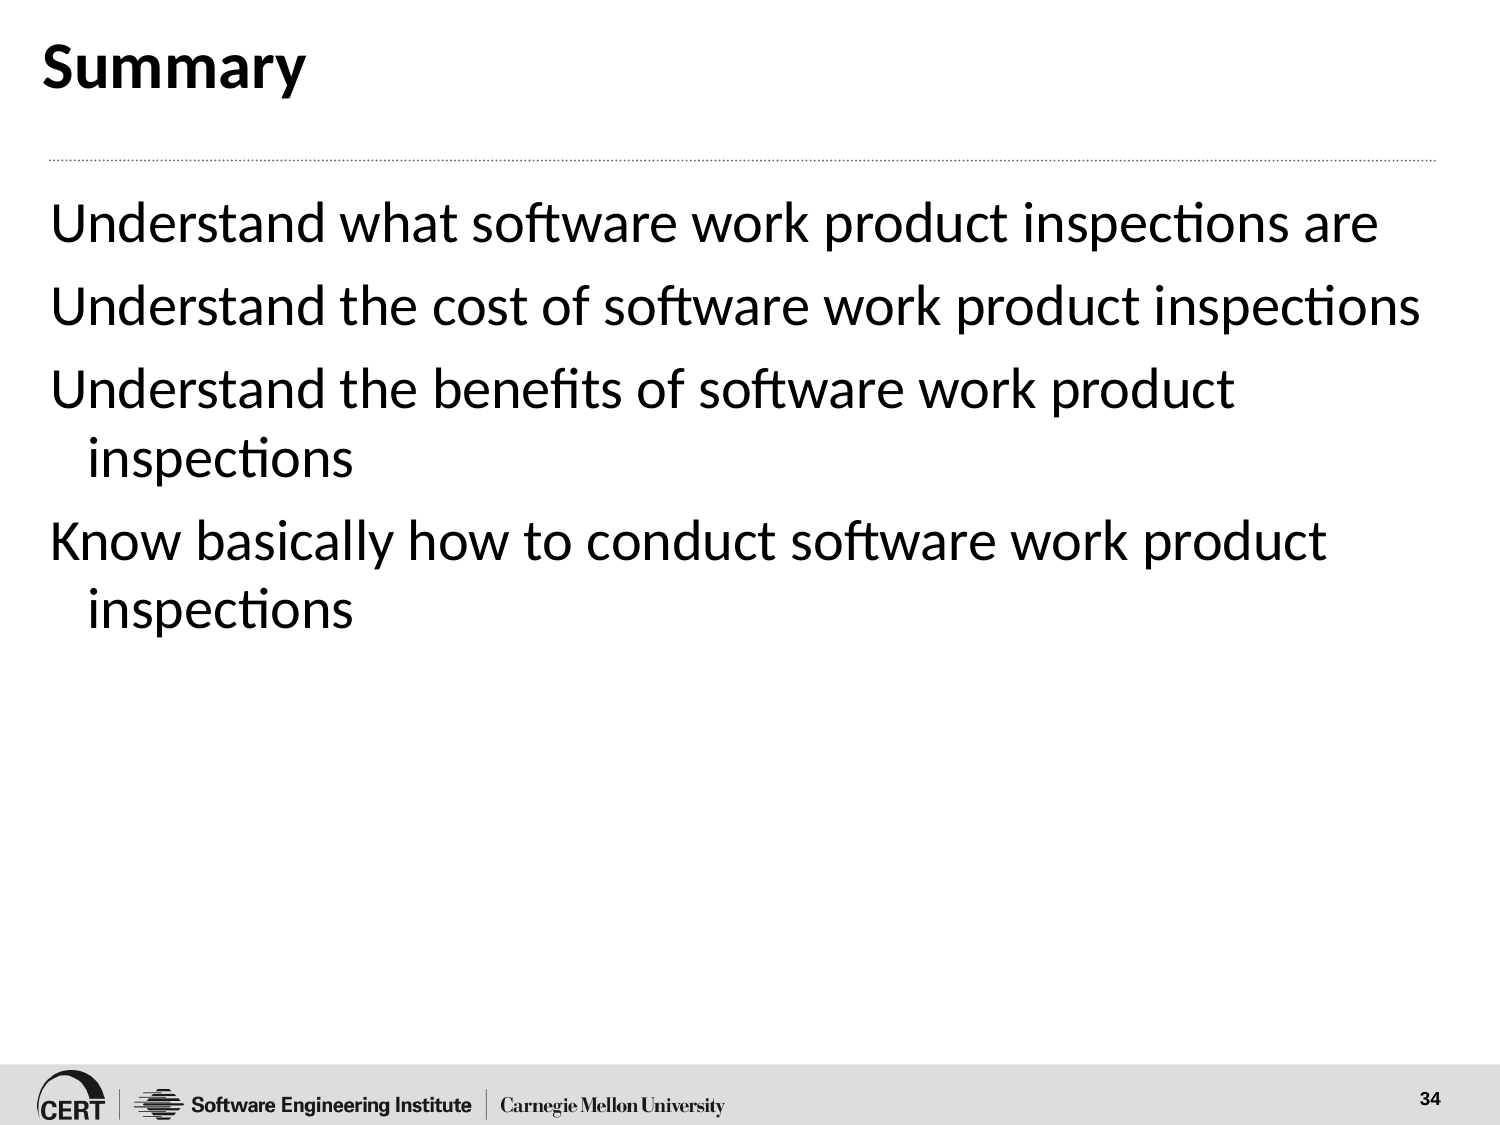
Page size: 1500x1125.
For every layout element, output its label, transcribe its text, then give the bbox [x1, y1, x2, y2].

list Understand what software work product inspections are Understand the cost of software work product inspections Understand the benefits of software work product inspections Know basically how to conduct software work product inspections [49, 187, 1438, 1001]
picture [37, 1069, 725, 1122]
title Summary [42, 37, 1434, 155]
